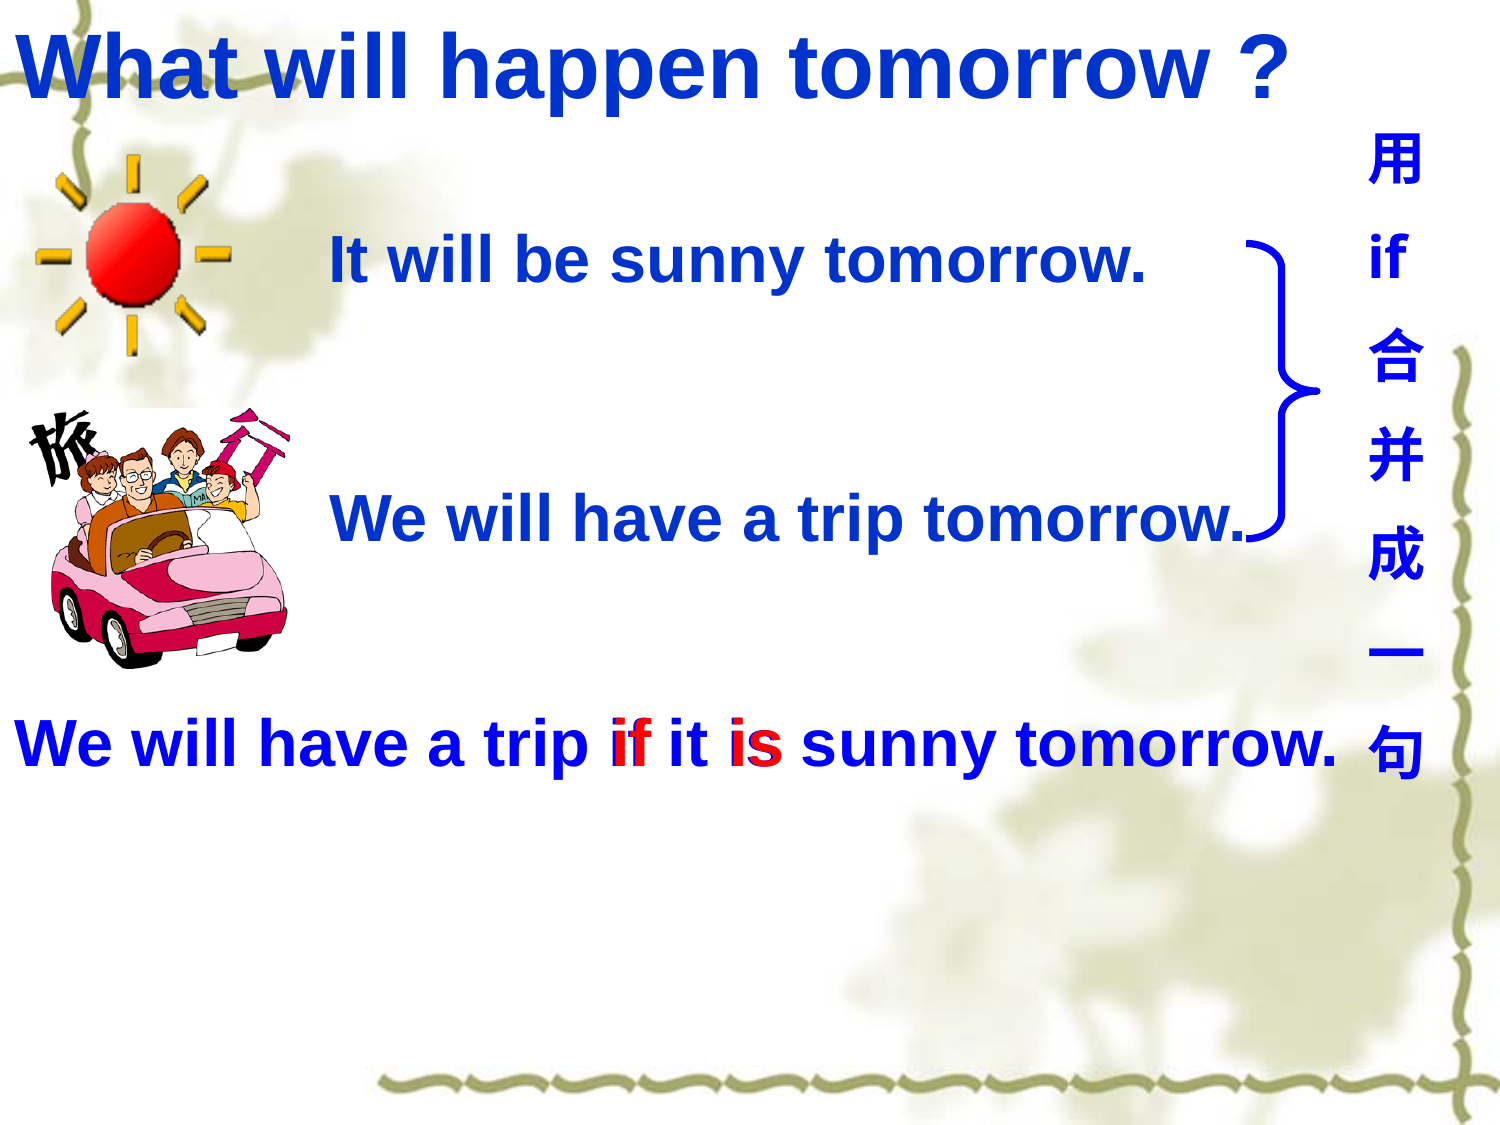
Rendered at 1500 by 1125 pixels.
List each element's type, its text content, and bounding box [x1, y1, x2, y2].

text_box 用 if 合 并 成 一 句 [1352, 113, 1447, 794]
text_box [1246, 243, 1317, 539]
text_box if [596, 692, 691, 788]
text_box We will have a trip if it is sunny tomorrow. [691, 692, 714, 788]
picture [0, 0, 1500, 1125]
text_box We will have a trip if it is sunny tomorrow. [0, 692, 596, 788]
text_box What will happen tomorrow ? [0, 0, 1309, 125]
text_box We will have a trip tomorrow. [314, 467, 1263, 563]
text_box is [714, 692, 821, 788]
text_box We will have a trip if it is sunny tomorrow. [821, 692, 1400, 788]
text_box It will be sunny tomorrow. [313, 207, 1164, 303]
